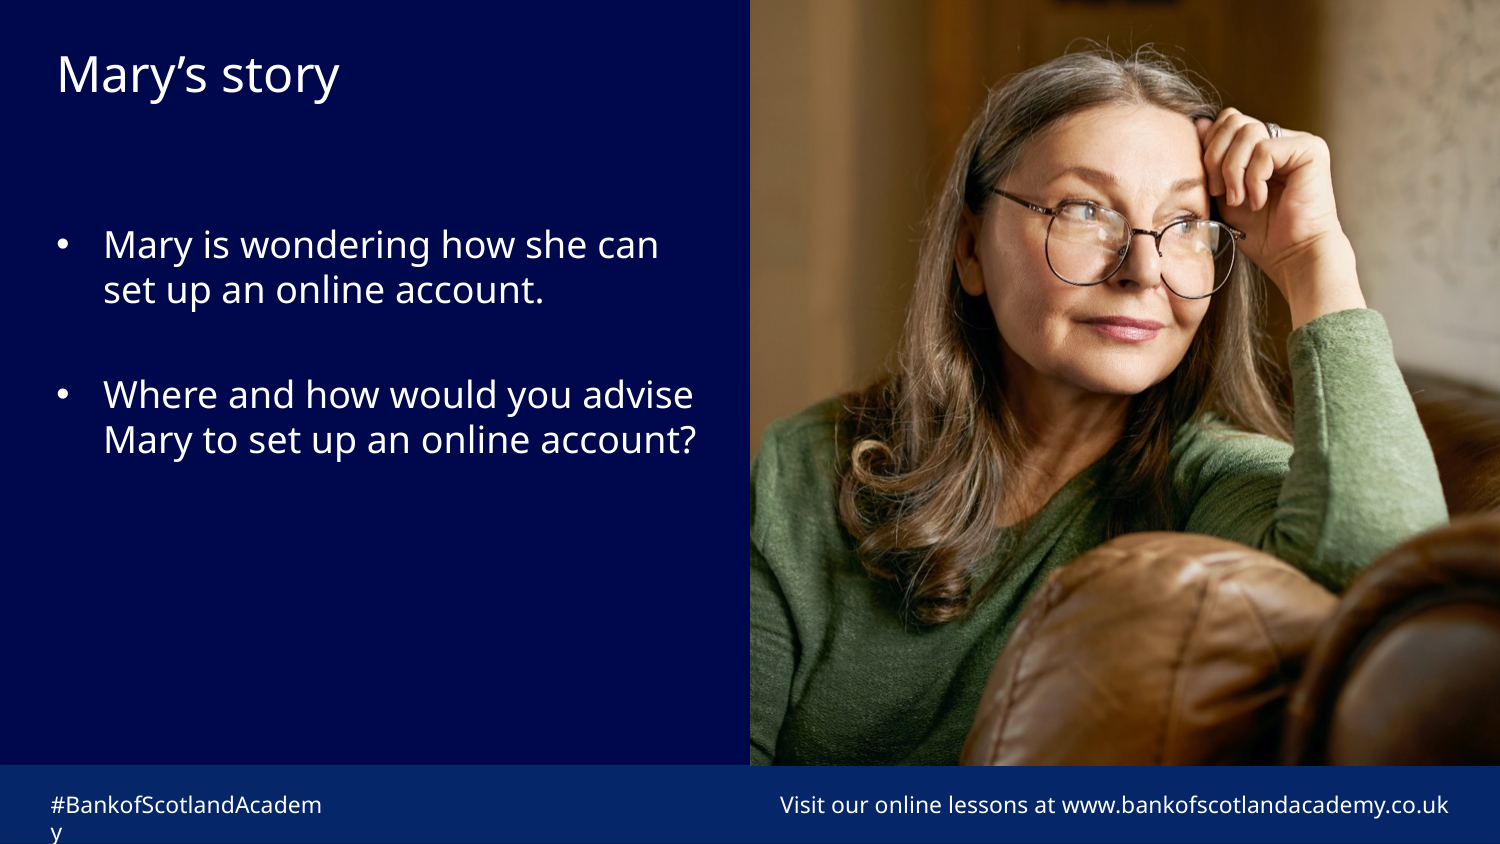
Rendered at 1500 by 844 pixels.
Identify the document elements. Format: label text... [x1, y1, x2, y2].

text_box Mary is wondering how she can set up an online account. Where and how would you advise Mary to set up an online account? [41, 213, 721, 469]
picture [749, 0, 1500, 766]
title Mary’s story [41, 41, 721, 112]
